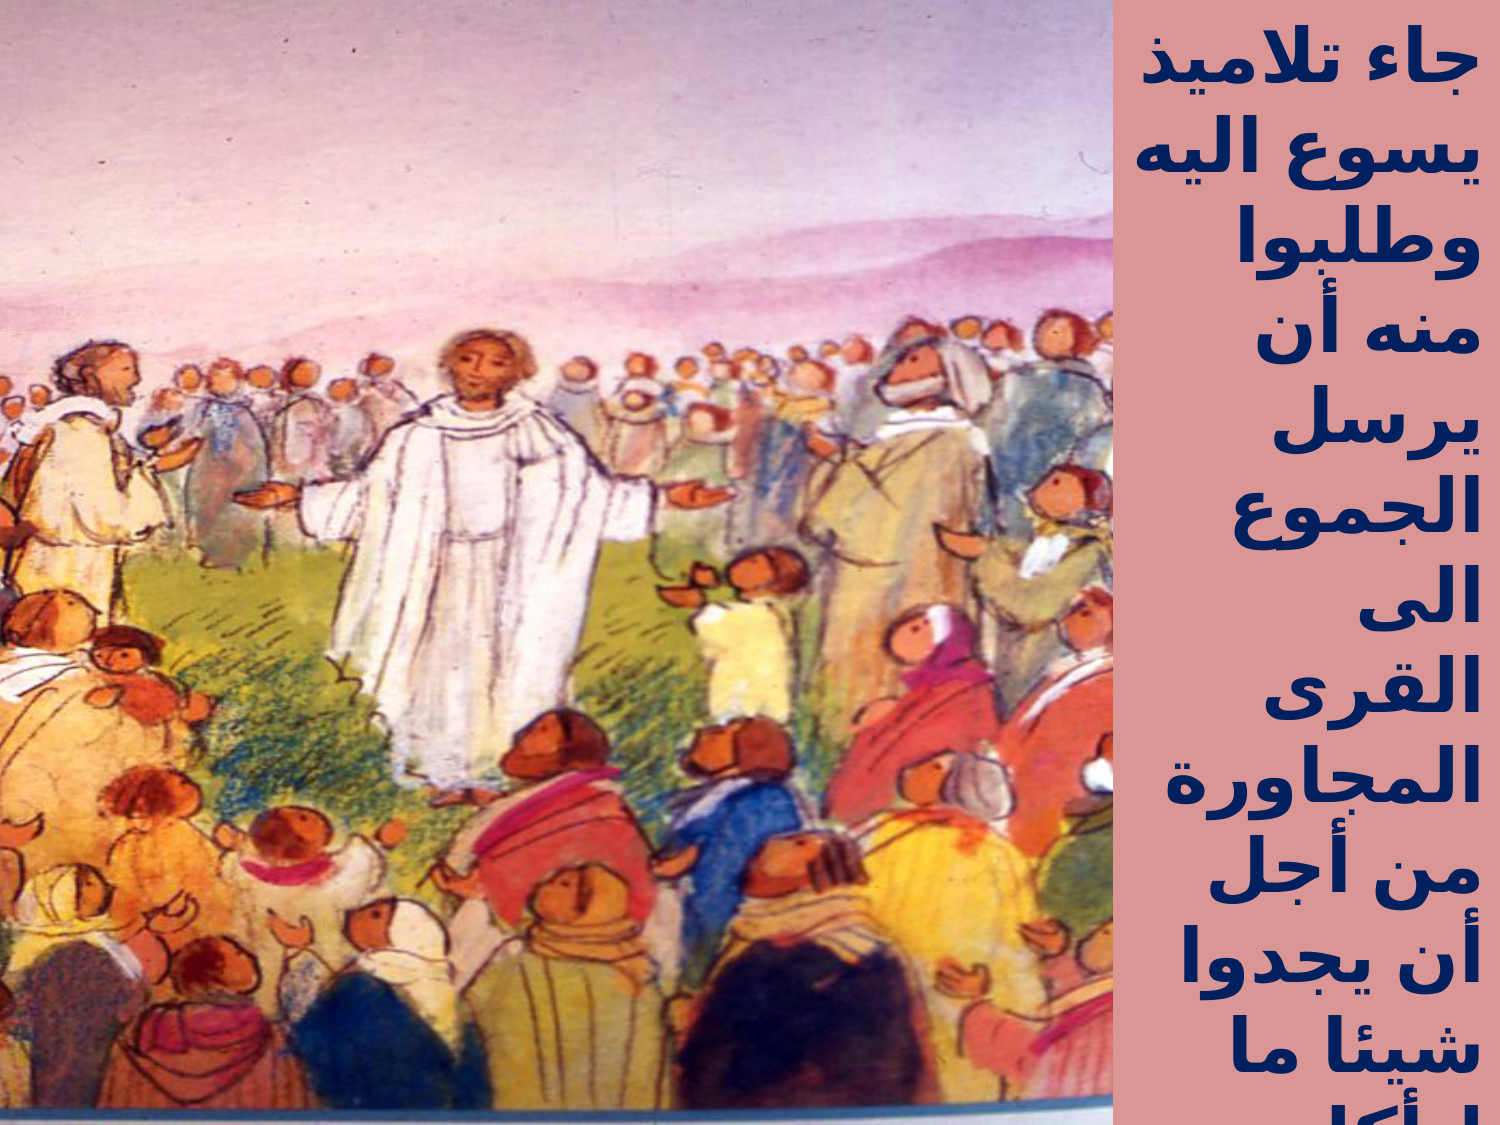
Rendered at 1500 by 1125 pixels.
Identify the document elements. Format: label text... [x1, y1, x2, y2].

picture [0, 0, 1114, 1125]
text_box جاء تلاميذ يسوع اليه وطلبوا منه أن يرسل الجموع الى القرى المجاورة من أجل أن يجدوا شيئا ما ليأكلوه لكن يسوع طلب منهم أن يعكوهم شيئا ليأكلوا. [1114, 0, 1500, 1125]
